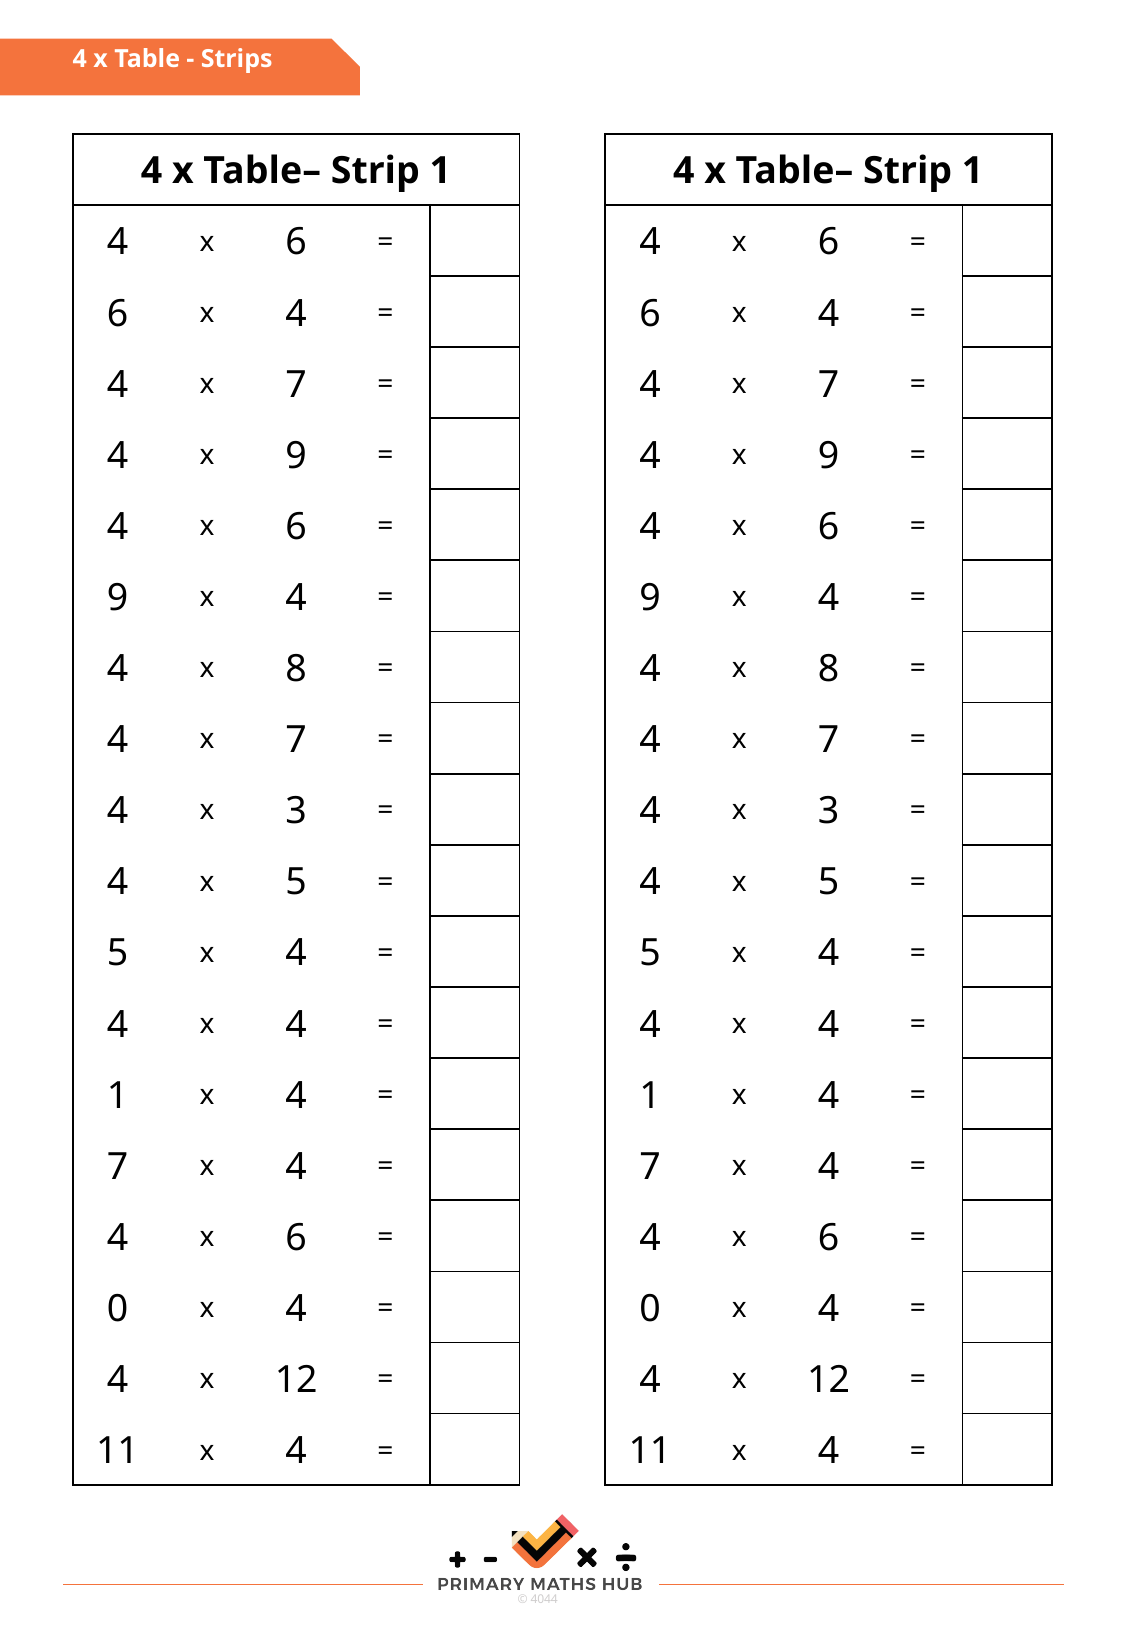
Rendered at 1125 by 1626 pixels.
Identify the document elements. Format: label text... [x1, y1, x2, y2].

table_cell x [695, 1129, 784, 1200]
table_cell 4 [784, 1414, 873, 1484]
table_cell x [162, 1200, 252, 1271]
table_cell [431, 1272, 519, 1342]
table_cell = [341, 489, 429, 560]
picture [432, 1512, 648, 1597]
table_cell 4 [606, 206, 695, 276]
table_cell 4 [74, 703, 162, 774]
table_cell = [341, 560, 429, 631]
table_cell x [695, 1414, 784, 1484]
table_cell 12 [252, 1343, 341, 1414]
table_cell x [695, 489, 784, 560]
table_cell [431, 775, 519, 844]
table_cell 4 [74, 1200, 162, 1271]
table_cell [431, 632, 519, 702]
table_cell x [695, 560, 784, 631]
table_cell 11 [74, 1414, 162, 1484]
table_cell [431, 1414, 519, 1484]
table_cell = [341, 703, 429, 774]
table_cell [963, 490, 1051, 559]
table_cell x [695, 1271, 784, 1343]
table_cell = [341, 1343, 429, 1414]
table_cell = [873, 1414, 962, 1484]
table_cell [963, 632, 1051, 702]
table_cell [431, 1059, 519, 1128]
table_cell [963, 703, 1051, 773]
table_cell x [695, 916, 784, 987]
table_cell 9 [252, 418, 341, 489]
table_cell = [873, 206, 962, 276]
table_cell [963, 1201, 1051, 1271]
table_cell x [695, 703, 784, 774]
table_cell = [341, 1129, 429, 1200]
table_cell = [341, 1271, 429, 1343]
table_cell x [695, 206, 784, 276]
table_cell [431, 846, 519, 915]
table_cell [431, 277, 519, 346]
table_cell x [695, 418, 784, 489]
table_cell 4 [784, 1271, 873, 1343]
table_cell x [162, 1343, 252, 1414]
table_cell = [873, 845, 962, 916]
table_cell x [695, 631, 784, 703]
table_cell 4 [252, 560, 341, 631]
table_cell 4 [784, 916, 873, 987]
table_cell 4 [606, 845, 695, 916]
table_cell x [162, 418, 252, 489]
table_cell 4 [252, 276, 341, 347]
table_cell = [873, 916, 962, 987]
table_cell x [695, 276, 784, 347]
table_cell 7 [784, 703, 873, 774]
table_cell [431, 561, 519, 631]
table_cell = [341, 987, 429, 1058]
table_cell 6 [606, 276, 695, 347]
table_cell [431, 1343, 519, 1413]
text_box © 4044 [429, 1584, 646, 1614]
table_cell 4 [74, 631, 162, 703]
table_cell 0 [74, 1271, 162, 1343]
table_cell [963, 917, 1051, 986]
table_cell = [873, 560, 962, 631]
table_cell [431, 206, 519, 275]
table_cell 4 [74, 845, 162, 916]
table_cell 4 [606, 347, 695, 418]
table_cell [431, 490, 519, 559]
table_cell = [873, 489, 962, 560]
table_cell x [162, 1058, 252, 1129]
table_cell 4 [252, 1058, 341, 1129]
table_cell 4 [606, 631, 695, 703]
table_cell 4 [784, 560, 873, 631]
table_cell 4 [606, 1343, 695, 1414]
table_cell x [695, 1058, 784, 1129]
table_cell 7 [252, 347, 341, 418]
table_cell [431, 419, 519, 488]
table_cell x [162, 916, 252, 987]
table_cell = [873, 631, 962, 703]
table_cell x [162, 347, 252, 418]
table_cell [963, 1414, 1051, 1484]
table_cell = [341, 347, 429, 418]
table_cell 9 [606, 560, 695, 631]
table_cell 4 [606, 703, 695, 774]
table_cell 4 [784, 276, 873, 347]
table_cell x [162, 560, 252, 631]
table_cell 5 [606, 916, 695, 987]
table_cell 6 [252, 489, 341, 560]
table_cell = [873, 1058, 962, 1129]
table_cell = [341, 1058, 429, 1129]
table_cell [963, 1272, 1051, 1342]
table_cell = [341, 916, 429, 987]
table_cell = [341, 631, 429, 703]
table_cell 7 [252, 703, 341, 774]
table_cell = [341, 1414, 429, 1484]
table_cell [431, 1201, 519, 1271]
table_cell 6 [252, 206, 341, 276]
table_cell = [341, 418, 429, 489]
table_cell 4 [74, 489, 162, 560]
table_cell x [162, 1129, 252, 1200]
table_cell x [695, 987, 784, 1058]
table_cell [963, 775, 1051, 844]
table_cell x [162, 1414, 252, 1484]
table_cell [963, 1343, 1051, 1413]
table_cell 9 [74, 560, 162, 631]
table_cell x [695, 347, 784, 418]
table_cell x [162, 703, 252, 774]
table_cell 5 [784, 845, 873, 916]
table_cell x [162, 276, 252, 347]
table_cell 4 [74, 418, 162, 489]
table_cell 4 [784, 1129, 873, 1200]
table_cell x [162, 631, 252, 703]
table_cell [963, 988, 1051, 1057]
table_cell [963, 419, 1051, 488]
table_cell 6 [784, 1200, 873, 1271]
table_cell 7 [784, 347, 873, 418]
table_cell = [873, 1271, 962, 1343]
table_cell 4 [252, 1129, 341, 1200]
table_cell x [162, 845, 252, 916]
table_cell 4 [74, 987, 162, 1058]
table_cell 9 [784, 418, 873, 489]
table_cell 11 [606, 1414, 695, 1484]
table_cell [431, 1130, 519, 1199]
table_cell 12 [784, 1343, 873, 1414]
table_cell 4 [784, 1058, 873, 1129]
table_cell 4 [784, 987, 873, 1058]
table_cell [431, 917, 519, 986]
table_cell 4 [606, 418, 695, 489]
table_cell x [162, 1271, 252, 1343]
table_cell = [873, 987, 962, 1058]
table_cell 7 [606, 1129, 695, 1200]
table_cell 4 [252, 1271, 341, 1343]
table_cell [431, 703, 519, 773]
table_cell [431, 988, 519, 1057]
table_cell 4 [74, 206, 162, 276]
table_cell [963, 277, 1051, 346]
table_cell 4 [74, 774, 162, 845]
text_box 4 x Table - Strips [0, 37, 361, 97]
table_cell 7 [74, 1129, 162, 1200]
table_cell 4 [252, 987, 341, 1058]
table_cell 4 [606, 987, 695, 1058]
table_cell [963, 1130, 1051, 1199]
table_cell x [162, 774, 252, 845]
table_cell 4 [252, 916, 341, 987]
table_cell x [695, 845, 784, 916]
table_cell [431, 348, 519, 417]
table_cell 4 [606, 774, 695, 845]
table_header 4 x Table– Strip 1 [74, 135, 519, 204]
table_cell 6 [252, 1200, 341, 1271]
table_cell = [341, 774, 429, 845]
table_cell = [341, 1200, 429, 1271]
table_cell x [695, 1343, 784, 1414]
table_cell 3 [784, 774, 873, 845]
table_header 4 x Table– Strip 1 [606, 135, 1051, 204]
table_cell 3 [252, 774, 341, 845]
table_cell 0 [606, 1271, 695, 1343]
table_cell = [873, 276, 962, 347]
table_cell 4 [74, 1343, 162, 1414]
table_cell = [873, 703, 962, 774]
table_cell [963, 1059, 1051, 1128]
table_cell 1 [74, 1058, 162, 1129]
table_cell x [162, 206, 252, 276]
table_cell 6 [74, 276, 162, 347]
table_cell [963, 561, 1051, 631]
table_cell 6 [784, 489, 873, 560]
table_cell x [695, 774, 784, 845]
table_cell 8 [784, 631, 873, 703]
table_cell 5 [252, 845, 341, 916]
table_cell [963, 846, 1051, 915]
table_cell = [341, 845, 429, 916]
table_cell = [873, 347, 962, 418]
table_cell 4 [74, 347, 162, 418]
table_cell = [873, 1200, 962, 1271]
table_cell [963, 206, 1051, 275]
table_cell 4 [606, 1200, 695, 1271]
table_cell 5 [74, 916, 162, 987]
table_cell = [873, 1129, 962, 1200]
table_cell = [873, 418, 962, 489]
table_cell 4 [252, 1414, 341, 1484]
table_cell x [695, 1200, 784, 1271]
table_cell 6 [784, 206, 873, 276]
table_cell 4 [606, 489, 695, 560]
table_cell = [873, 1343, 962, 1414]
table_cell x [162, 987, 252, 1058]
table_cell 1 [606, 1058, 695, 1129]
table_cell = [341, 206, 429, 276]
table_cell x [162, 489, 252, 560]
table_cell [963, 348, 1051, 417]
table_cell 8 [252, 631, 341, 703]
table_cell = [341, 276, 429, 347]
table_cell = [873, 774, 962, 845]
